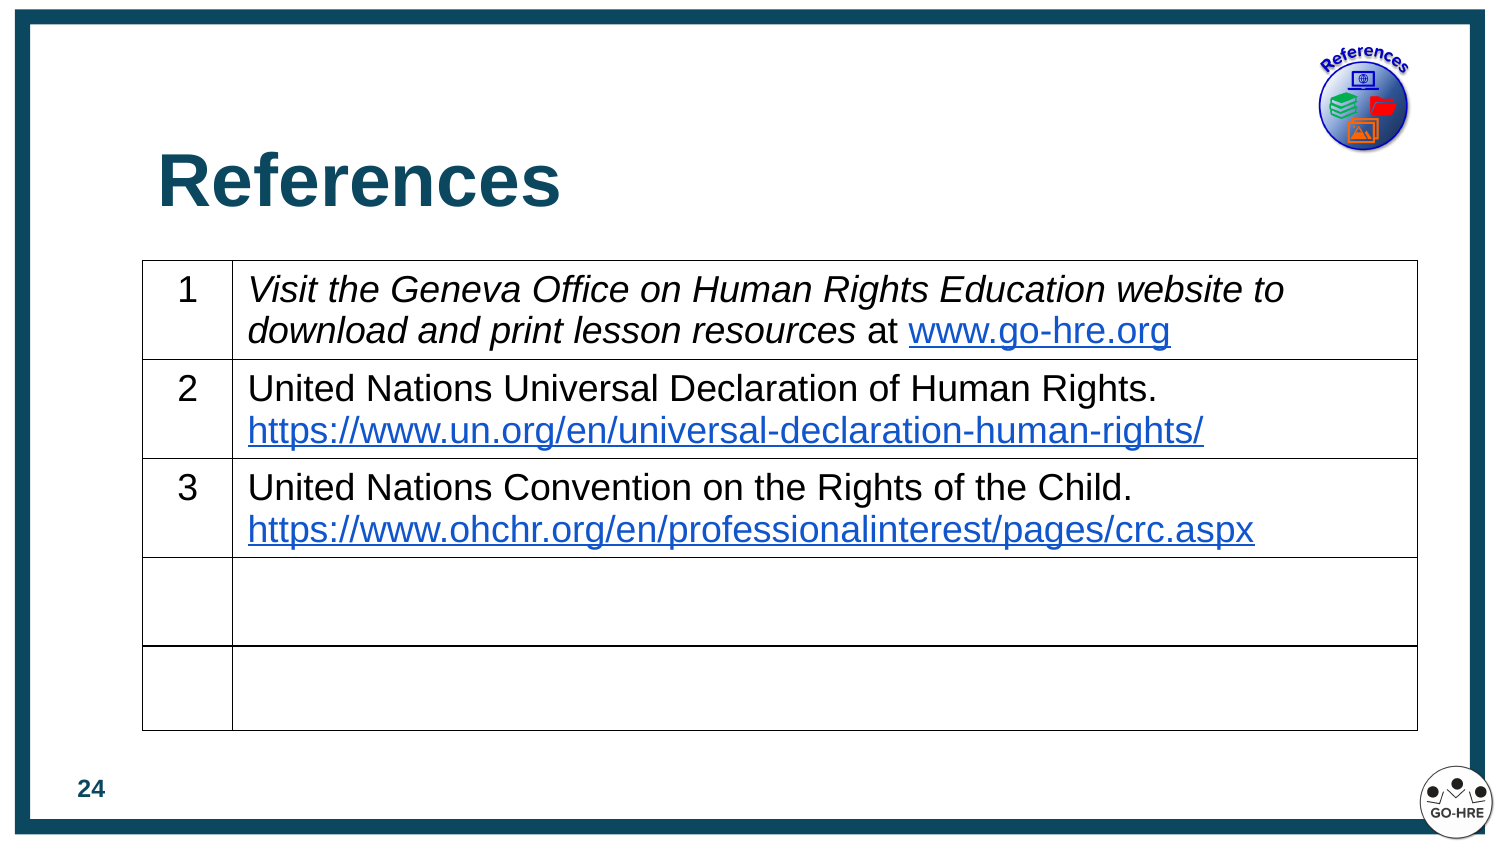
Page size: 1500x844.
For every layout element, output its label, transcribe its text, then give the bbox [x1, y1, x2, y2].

picture [1419, 765, 1495, 841]
table_header 1 [143, 261, 232, 359]
table_header Visit the Geneva Office on Human Rights Education website to download and print lesson resources at www.go-hre.org [233, 261, 1417, 359]
picture [1287, 30, 1438, 181]
table_cell 2 [143, 360, 232, 458]
title References [142, 86, 1358, 237]
table_cell [233, 558, 1417, 645]
table_cell [143, 558, 232, 645]
table_cell United Nations Universal Declaration of Human Rights. https://www.un.org/en/universal-declaration-human-rights/ [233, 360, 1417, 458]
table_cell [233, 647, 1417, 730]
table_cell United Nations Convention on the Rights of the Child. https://www.ohchr.org/en/professionalinterest/pages/crc.aspx [233, 459, 1417, 557]
slide_number 24 [30, 755, 121, 820]
table_cell 3 [143, 459, 232, 557]
table_cell [143, 647, 232, 730]
